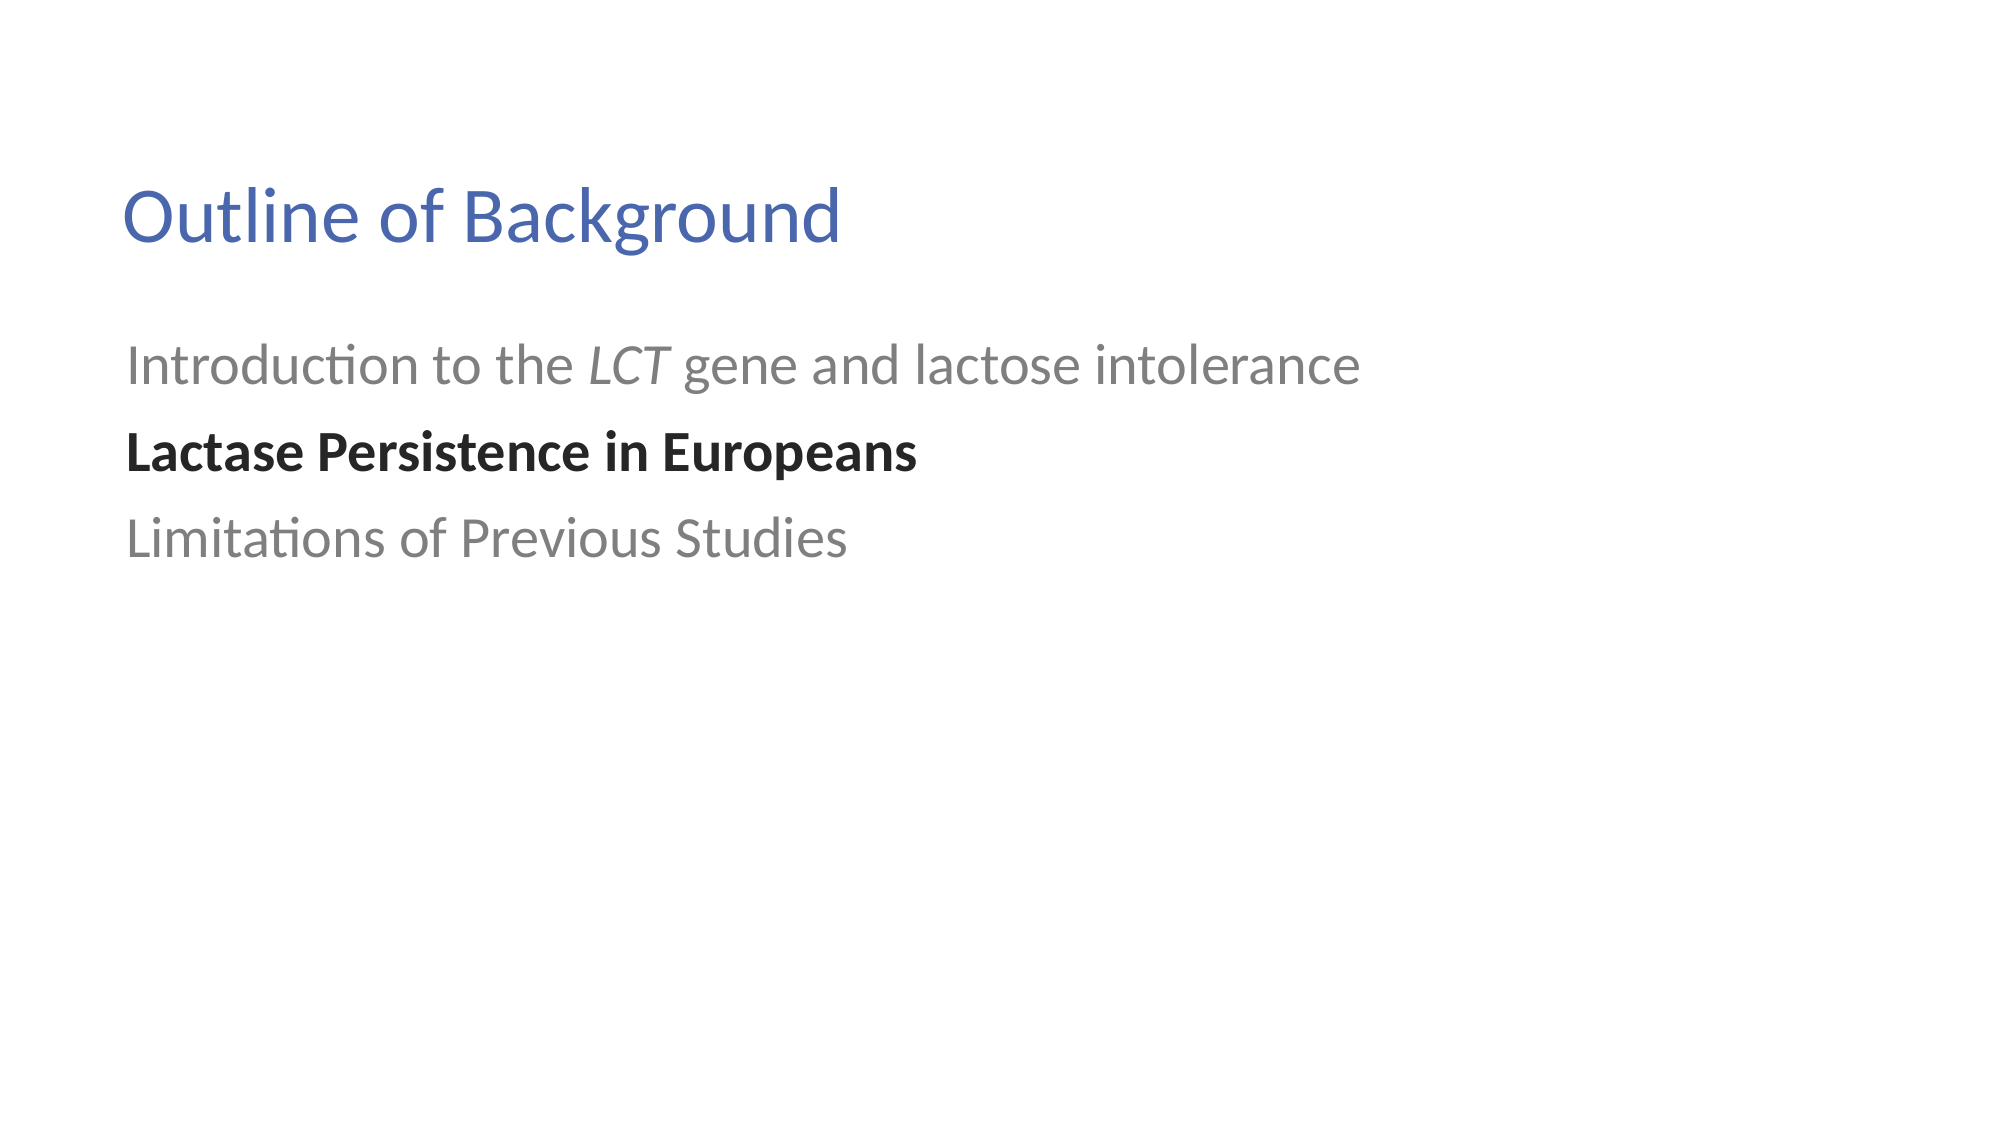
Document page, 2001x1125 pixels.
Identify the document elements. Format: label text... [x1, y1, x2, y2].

list Introduction to the LCT gene and lactose intolerance Lactase Persistence in Europeans Limitations of Previous Studies [111, 329, 1876, 948]
title Outline of Background [107, 81, 1875, 354]
